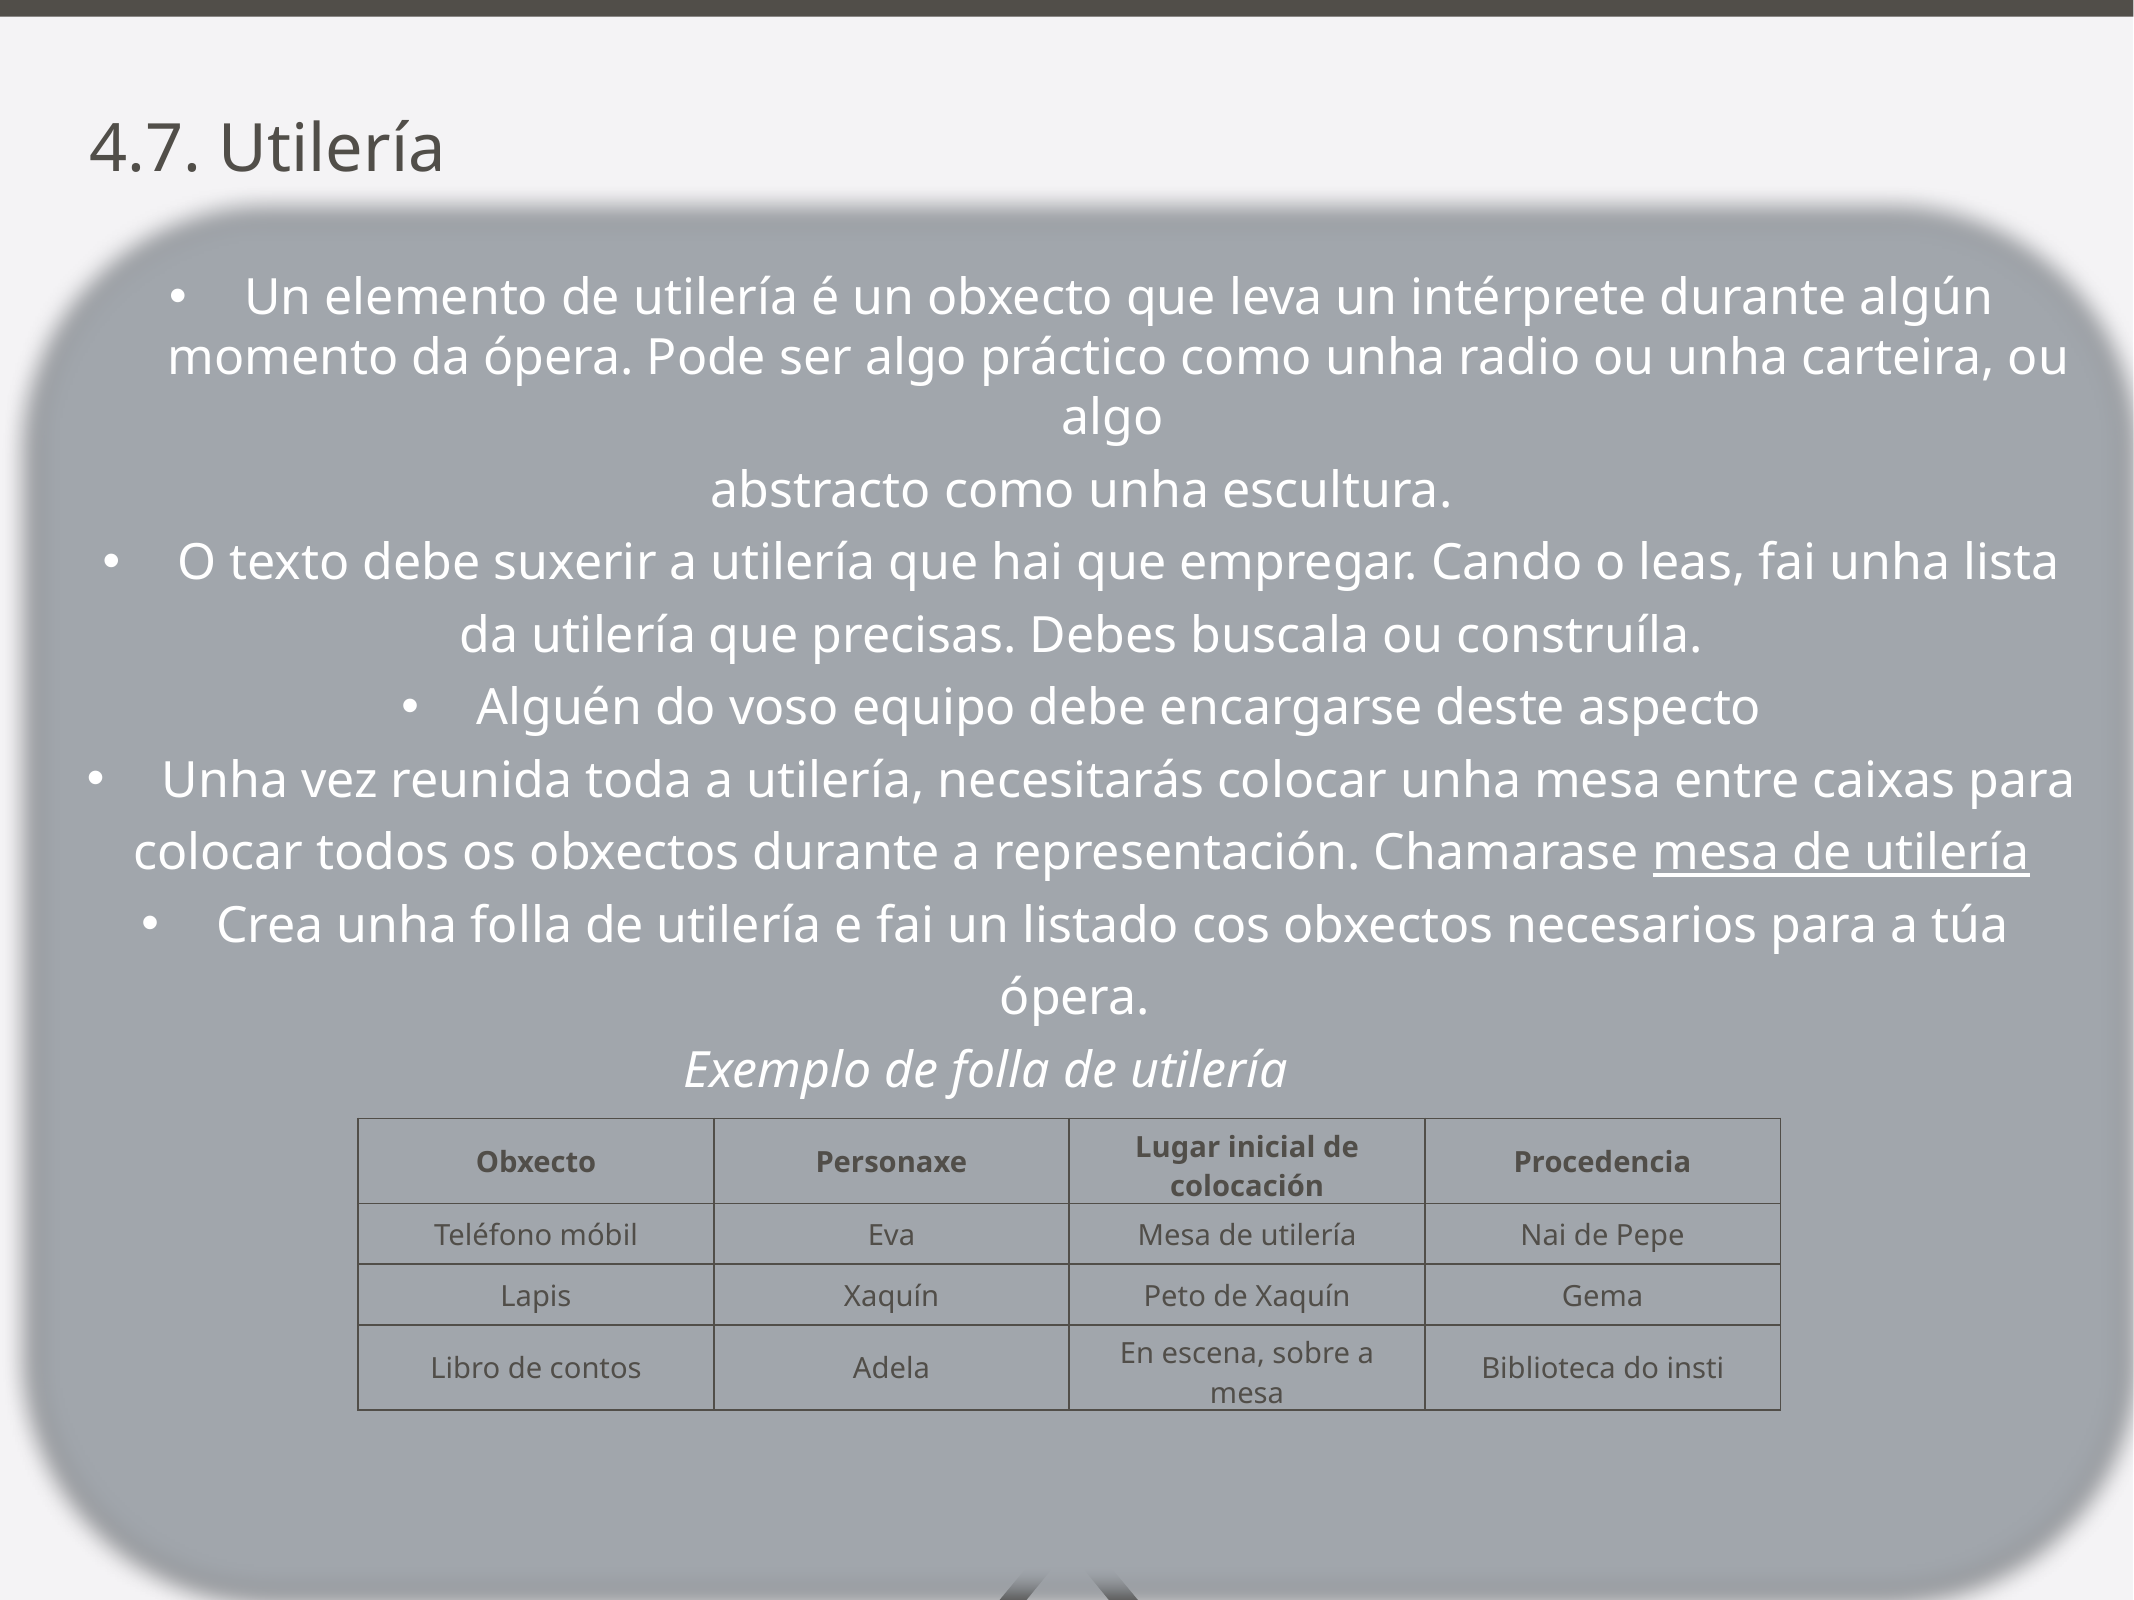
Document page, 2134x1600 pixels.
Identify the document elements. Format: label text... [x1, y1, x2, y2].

table_cell Lapis [359, 1265, 713, 1324]
table_cell En escena, sobre a mesa [1070, 1326, 1424, 1409]
table_cell Xaquín [715, 1265, 1068, 1324]
table_header Obxecto [359, 1119, 713, 1203]
table_cell Teléfono móbil [359, 1204, 713, 1263]
text_box Un elemento de utilería é un obxecto que leva un intérprete durante algún momento da ópera. Pode ser algo práctico como unha radio ou unha carteira, ou algo abstracto como unha escultura. O texto debe suxerir a utilería que hai que empregar. Cando o leas, fai unha lista da utilería que precisas. Debes buscala ou construíla. Alguén do voso equipo debe encargarse deste aspecto Unha vez reunida toda a utilería, necesitarás colocar unha mesa entre caixas para colocar todos os obxectos durante a representación. Chamarase mesa de utilería Crea unha folla de utilería e fai un listado cos obxectos necesarios para a túa ópera. Exemplo de folla de utilería [52, 233, 2112, 1578]
table_cell Gema [1426, 1265, 1780, 1324]
text_box 4.7. Utilería [80, 95, 455, 193]
table_cell Biblioteca do insti [1426, 1326, 1780, 1409]
table_cell Adela [715, 1326, 1068, 1409]
table_header Lugar inicial de colocación [1070, 1119, 1424, 1203]
table_header Procedencia [1426, 1119, 1780, 1203]
table_header Personaxe [715, 1119, 1068, 1203]
table_cell Libro de contos [359, 1326, 713, 1409]
table_cell Peto de Xaquín [1070, 1265, 1424, 1324]
table_cell Nai de Pepe [1426, 1204, 1780, 1263]
table_cell Mesa de utilería [1070, 1204, 1424, 1263]
table_cell Eva [715, 1204, 1068, 1263]
